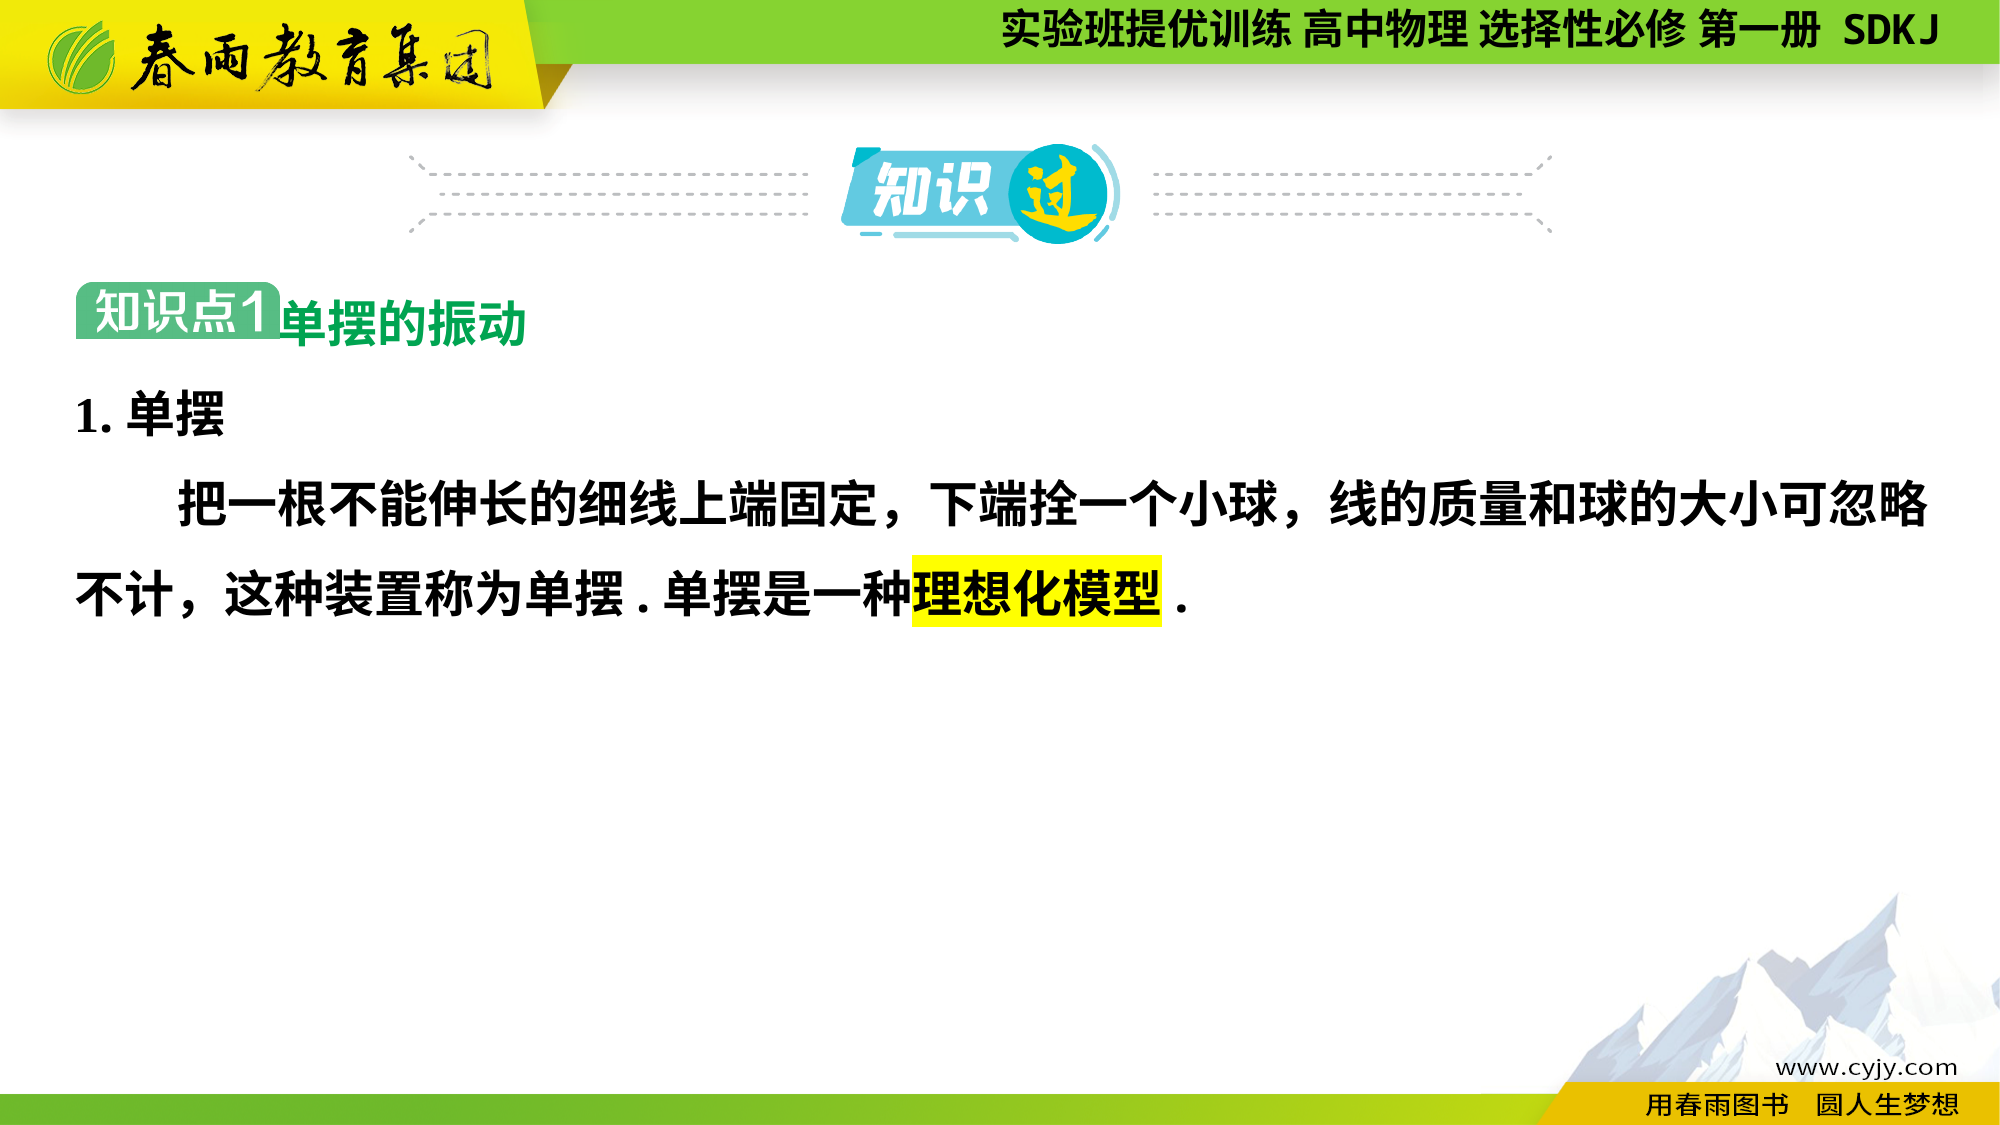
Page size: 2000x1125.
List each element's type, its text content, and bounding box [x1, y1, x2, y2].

picture [0, 0, 2000, 1125]
list 单摆的振动 1.单摆 把一根不能伸长的细线上端固定，下端拴一个小球，线的质量和球的大小可忽略不计，这种装置称为单摆.单摆是一种理想化模型. [59, 255, 1944, 634]
